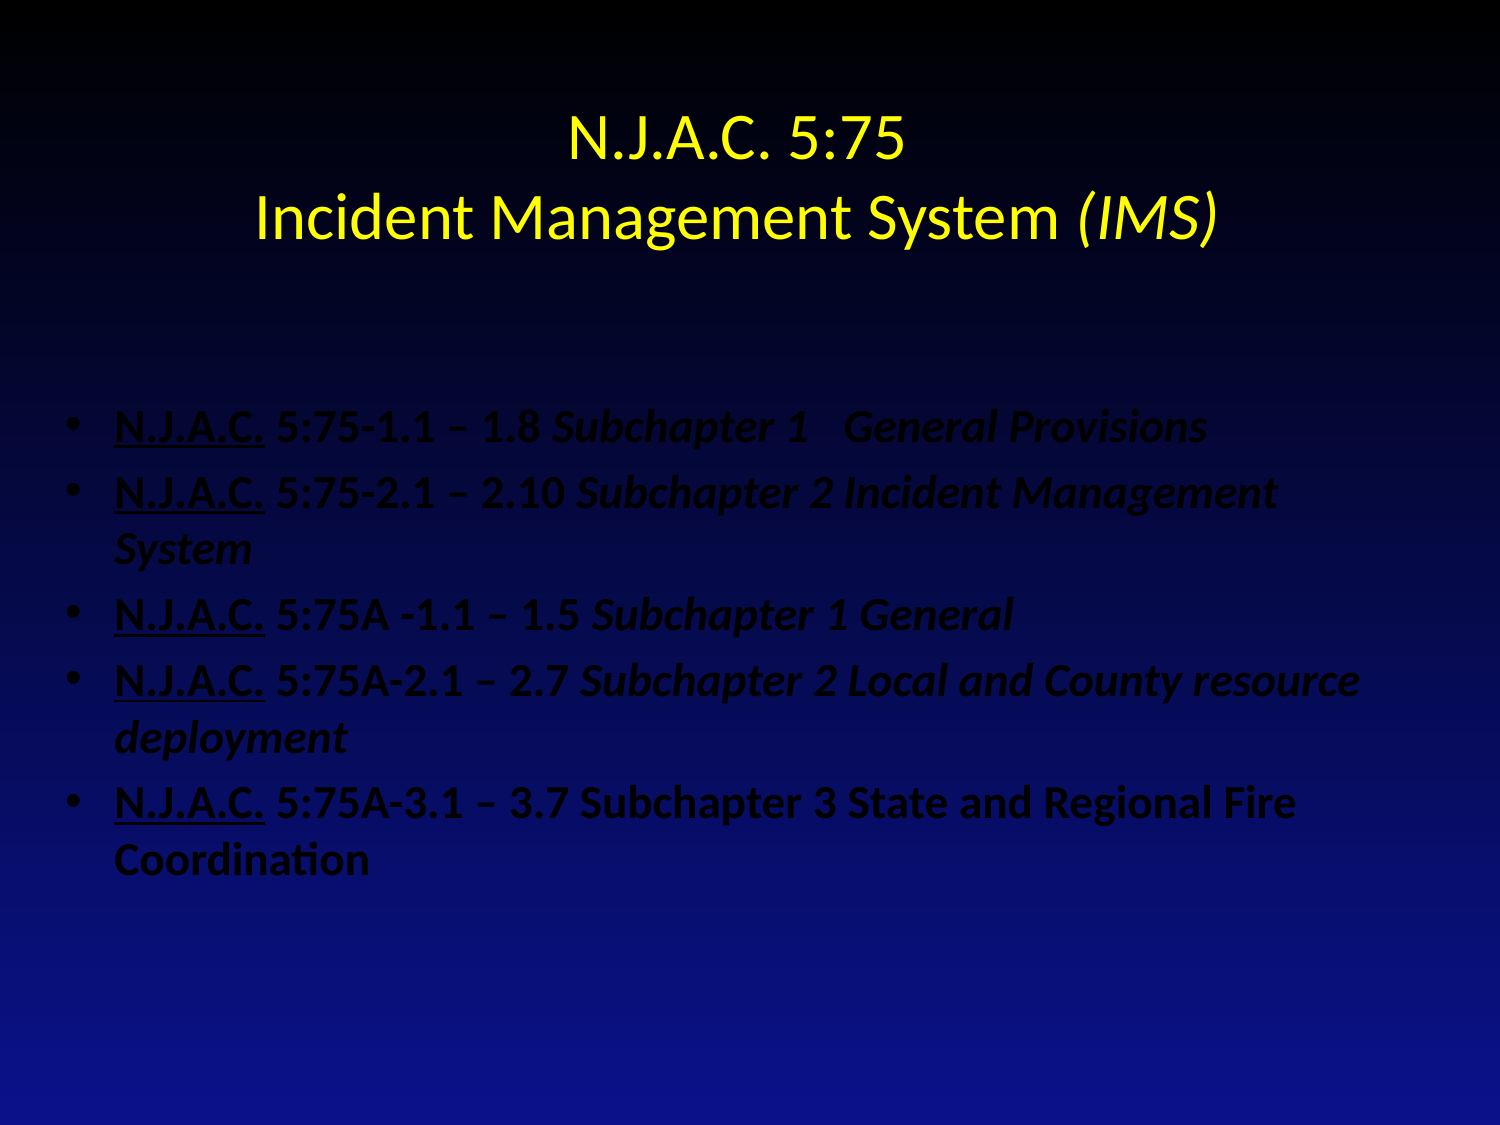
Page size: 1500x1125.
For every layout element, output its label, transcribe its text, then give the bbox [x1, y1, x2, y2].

list N.J.A.C. 5:75-1.1 – 1.8 Subchapter 1 General Provisions N.J.A.C. 5:75-2.1 – 2.10 Subchapter 2 Incident Management System N.J.A.C. 5:75A -1.1 – 1.5 Subchapter 1 General N.J.A.C. 5:75A-2.1 – 2.7 Subchapter 2 Local and County resource deployment N.J.A.C. 5:75A-3.1 – 3.7 Subchapter 3 State and Regional Fire Coordination [50, 387, 1438, 956]
title N.J.A.C. 5:75 Incident Management System (IMS) [50, 45, 1425, 300]
